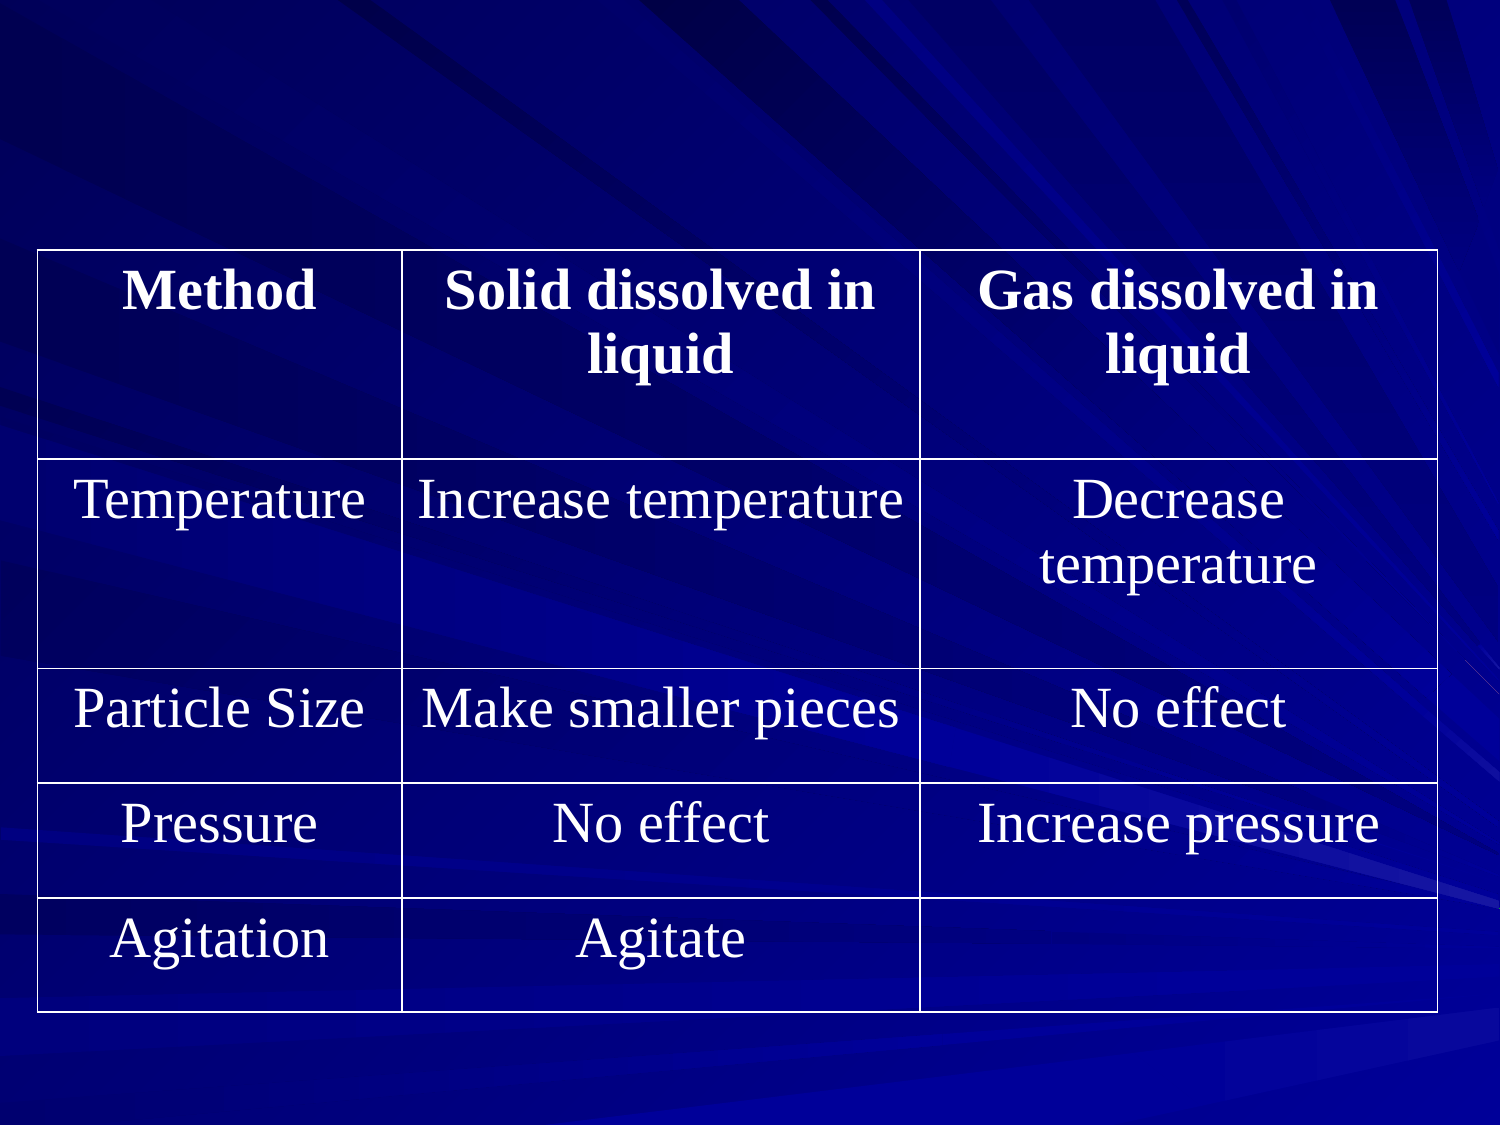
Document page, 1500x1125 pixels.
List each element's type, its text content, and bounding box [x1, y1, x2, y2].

table_cell No effect [403, 784, 919, 897]
table_cell Temperature [38, 460, 401, 668]
table_cell Pressure [38, 784, 401, 897]
table_cell Agitate [403, 899, 919, 1011]
table_cell Particle Size [38, 669, 401, 782]
table_cell Increase pressure [921, 784, 1437, 897]
table_header Solid dissolved in liquid [403, 251, 919, 458]
table_cell Decrease temperature [921, 460, 1437, 668]
table_cell Increase temperature [403, 460, 919, 668]
table_header Gas dissolved in liquid [921, 251, 1437, 458]
table_cell [921, 899, 1437, 1011]
table_cell No effect [921, 669, 1437, 782]
table_cell Agitation [38, 899, 401, 1011]
table_header Method [38, 251, 401, 458]
table_cell Make smaller pieces [403, 669, 919, 782]
